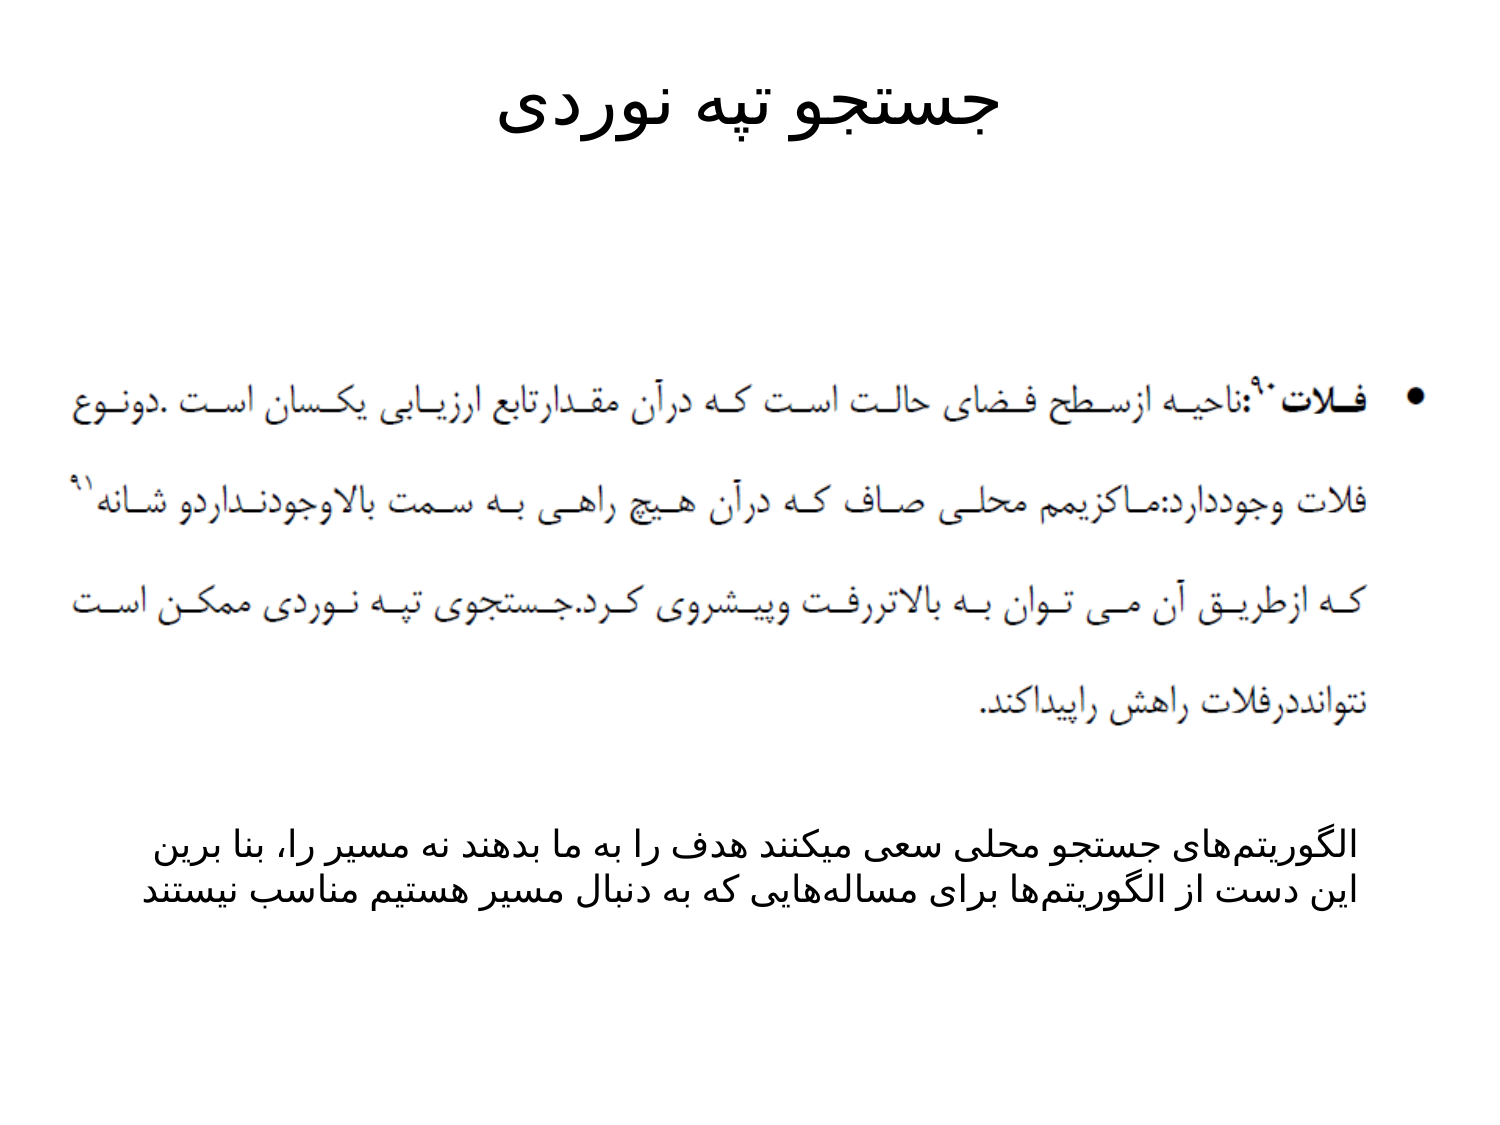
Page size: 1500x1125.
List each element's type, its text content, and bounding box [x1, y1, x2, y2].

picture [59, 367, 1441, 758]
text_box الگوریتم‌های جستجو محلی سعی‌ میکنند هدف را به ما بدهند نه مسیر را، بنا برین این دست از الگوریتم‌ها برای مساله‌هایی‌ که به دنبال مسیر هستیم مناسب نیستند [99, 812, 1375, 918]
title جستجو تپه نوردی [75, 45, 1425, 233]
